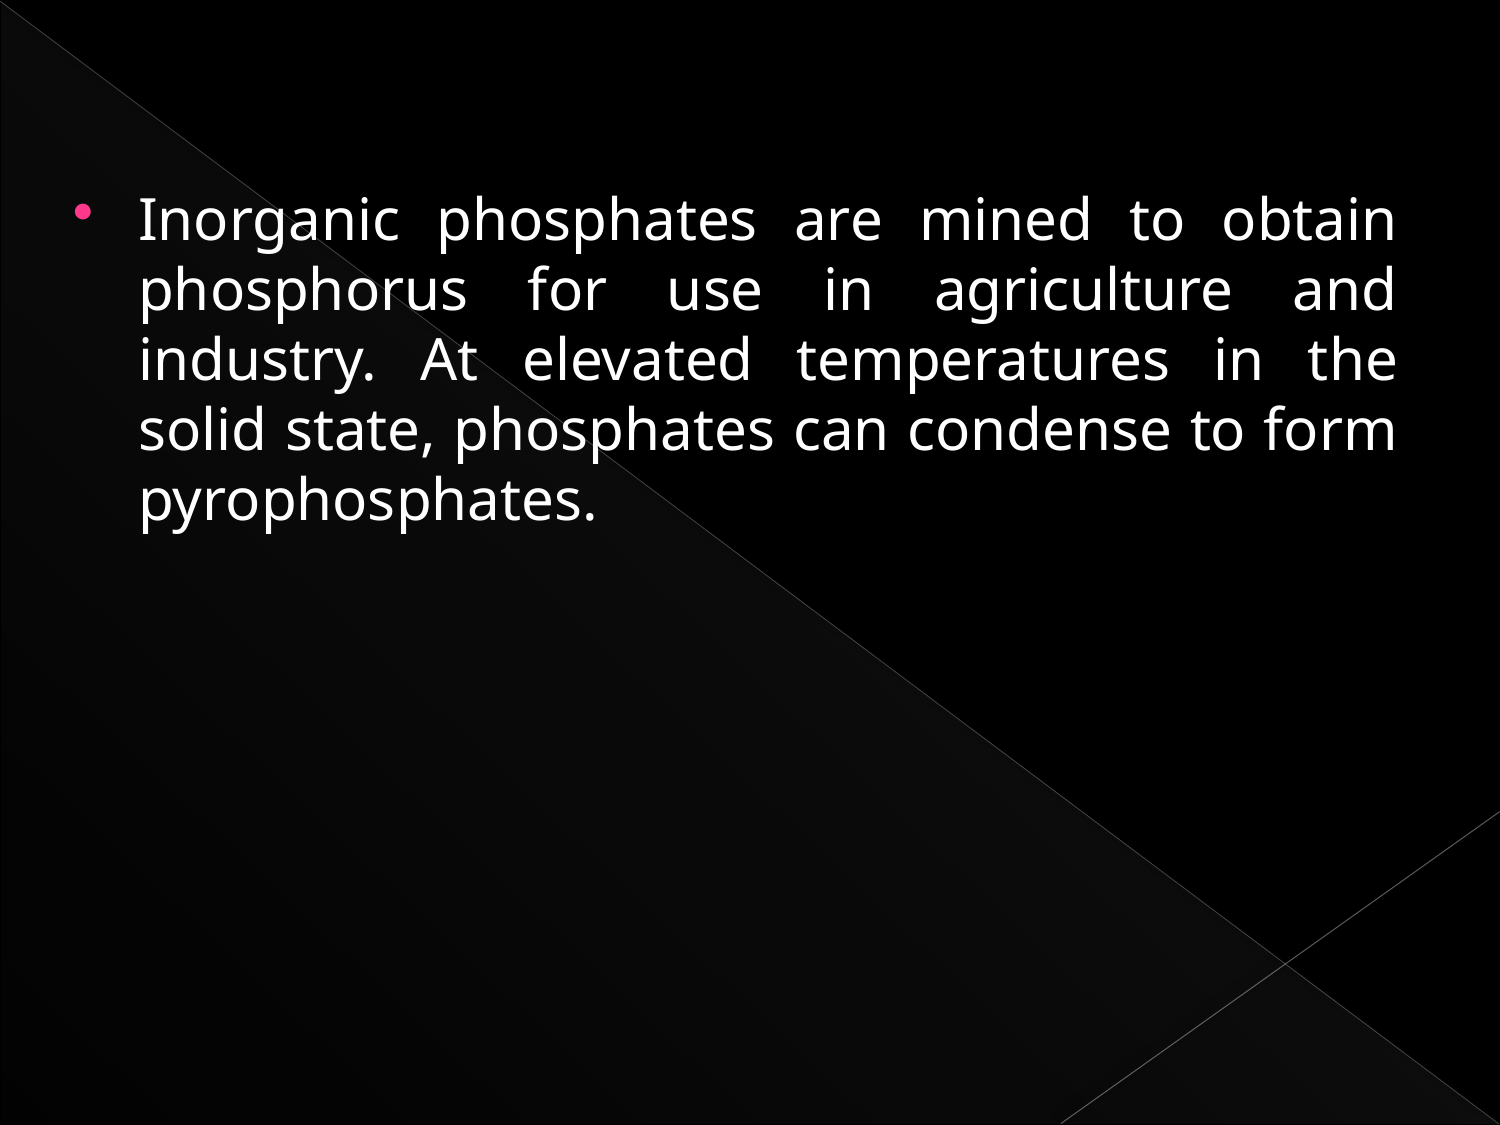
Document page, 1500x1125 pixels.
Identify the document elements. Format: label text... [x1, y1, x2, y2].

list Inorganic phosphates are mined to obtain phosphorus for use in agriculture and industry. At elevated temperatures in the solid state, phosphates can condense to form pyrophosphates. [50, 174, 1413, 925]
